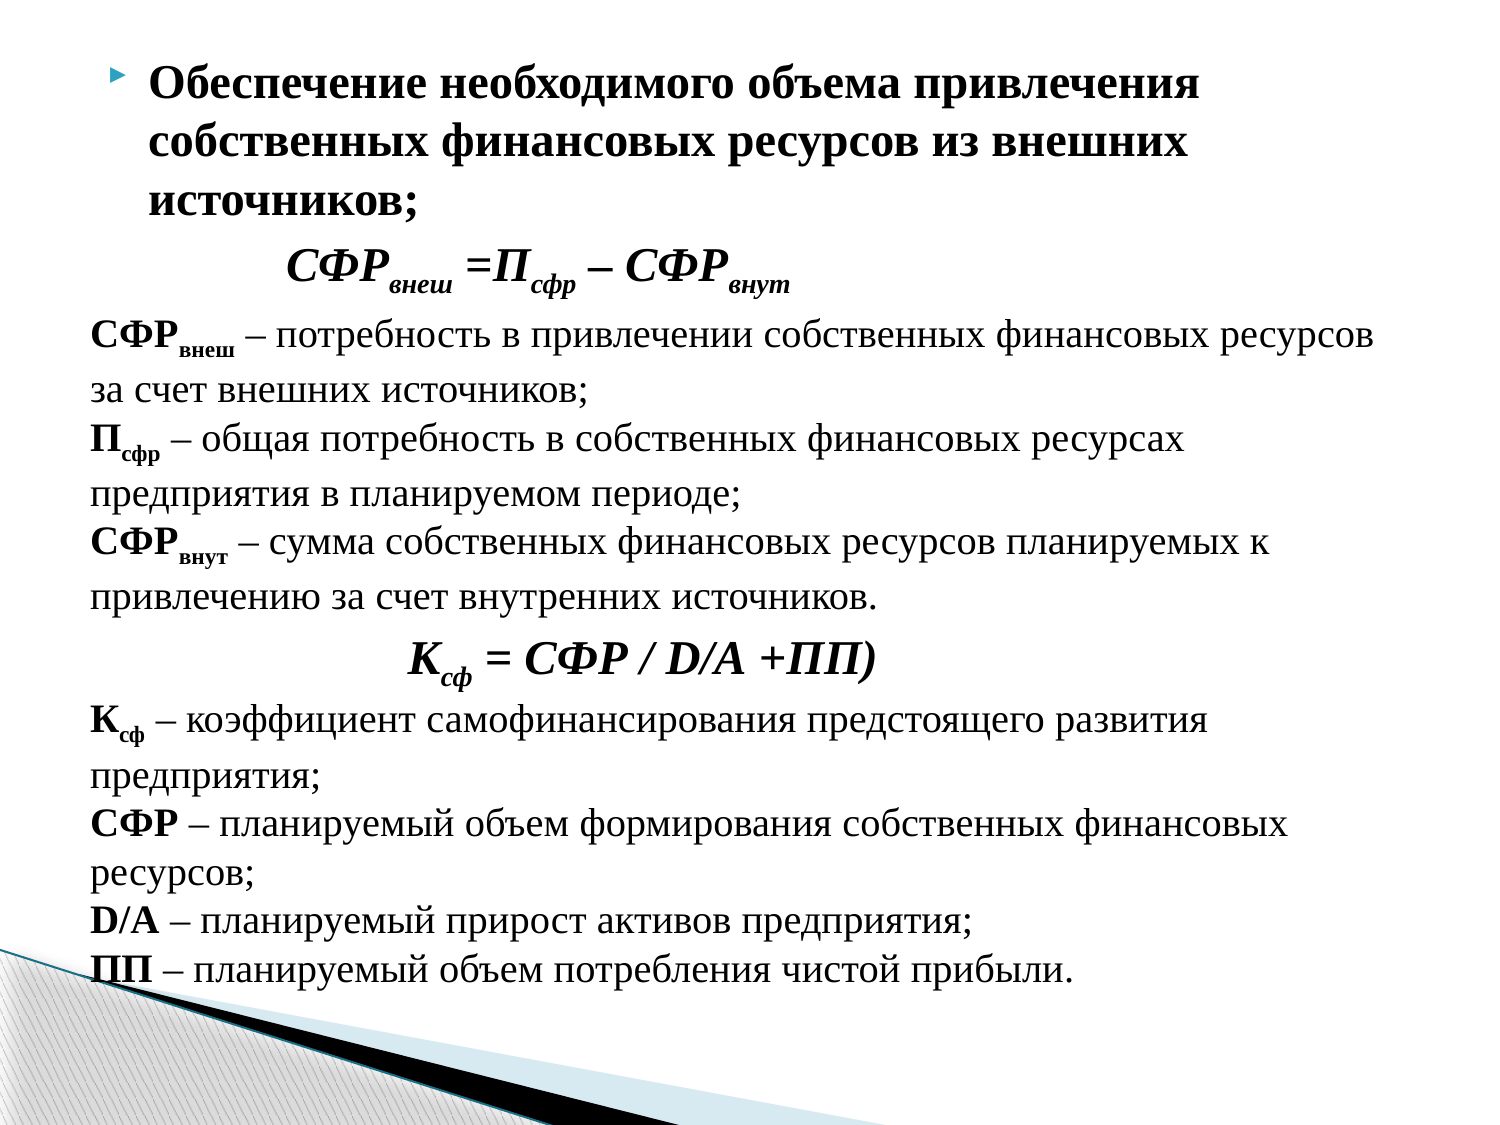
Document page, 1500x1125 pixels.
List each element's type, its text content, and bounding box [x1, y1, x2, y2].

list Обеспечение необходимого объема привлечения собственных финансовых ресурсов из внешних источников; СФРвнеш =Псфр – СФРвнут СФРвнеш – потребность в привлечении собственных финансовых ресурсов за счет внешних источников; Псфр – общая потребность в собственных финансовых ресурсах предприятия в планируемом периоде; СФРвнут – сумма собственных финансовых ресурсов планируемых к привлечению за счет внутренних источников. Ксф = СФР / D/А +ПП) Ксф – коэффициент самофинансирования предстоящего развития предприятия; СФР – планируемый объем формирования собственных финансовых ресурсов; D/А – планируемый прирост активов предприятия; ПП – планируемый объем потребления чистой прибыли. [74, 42, 1426, 1006]
